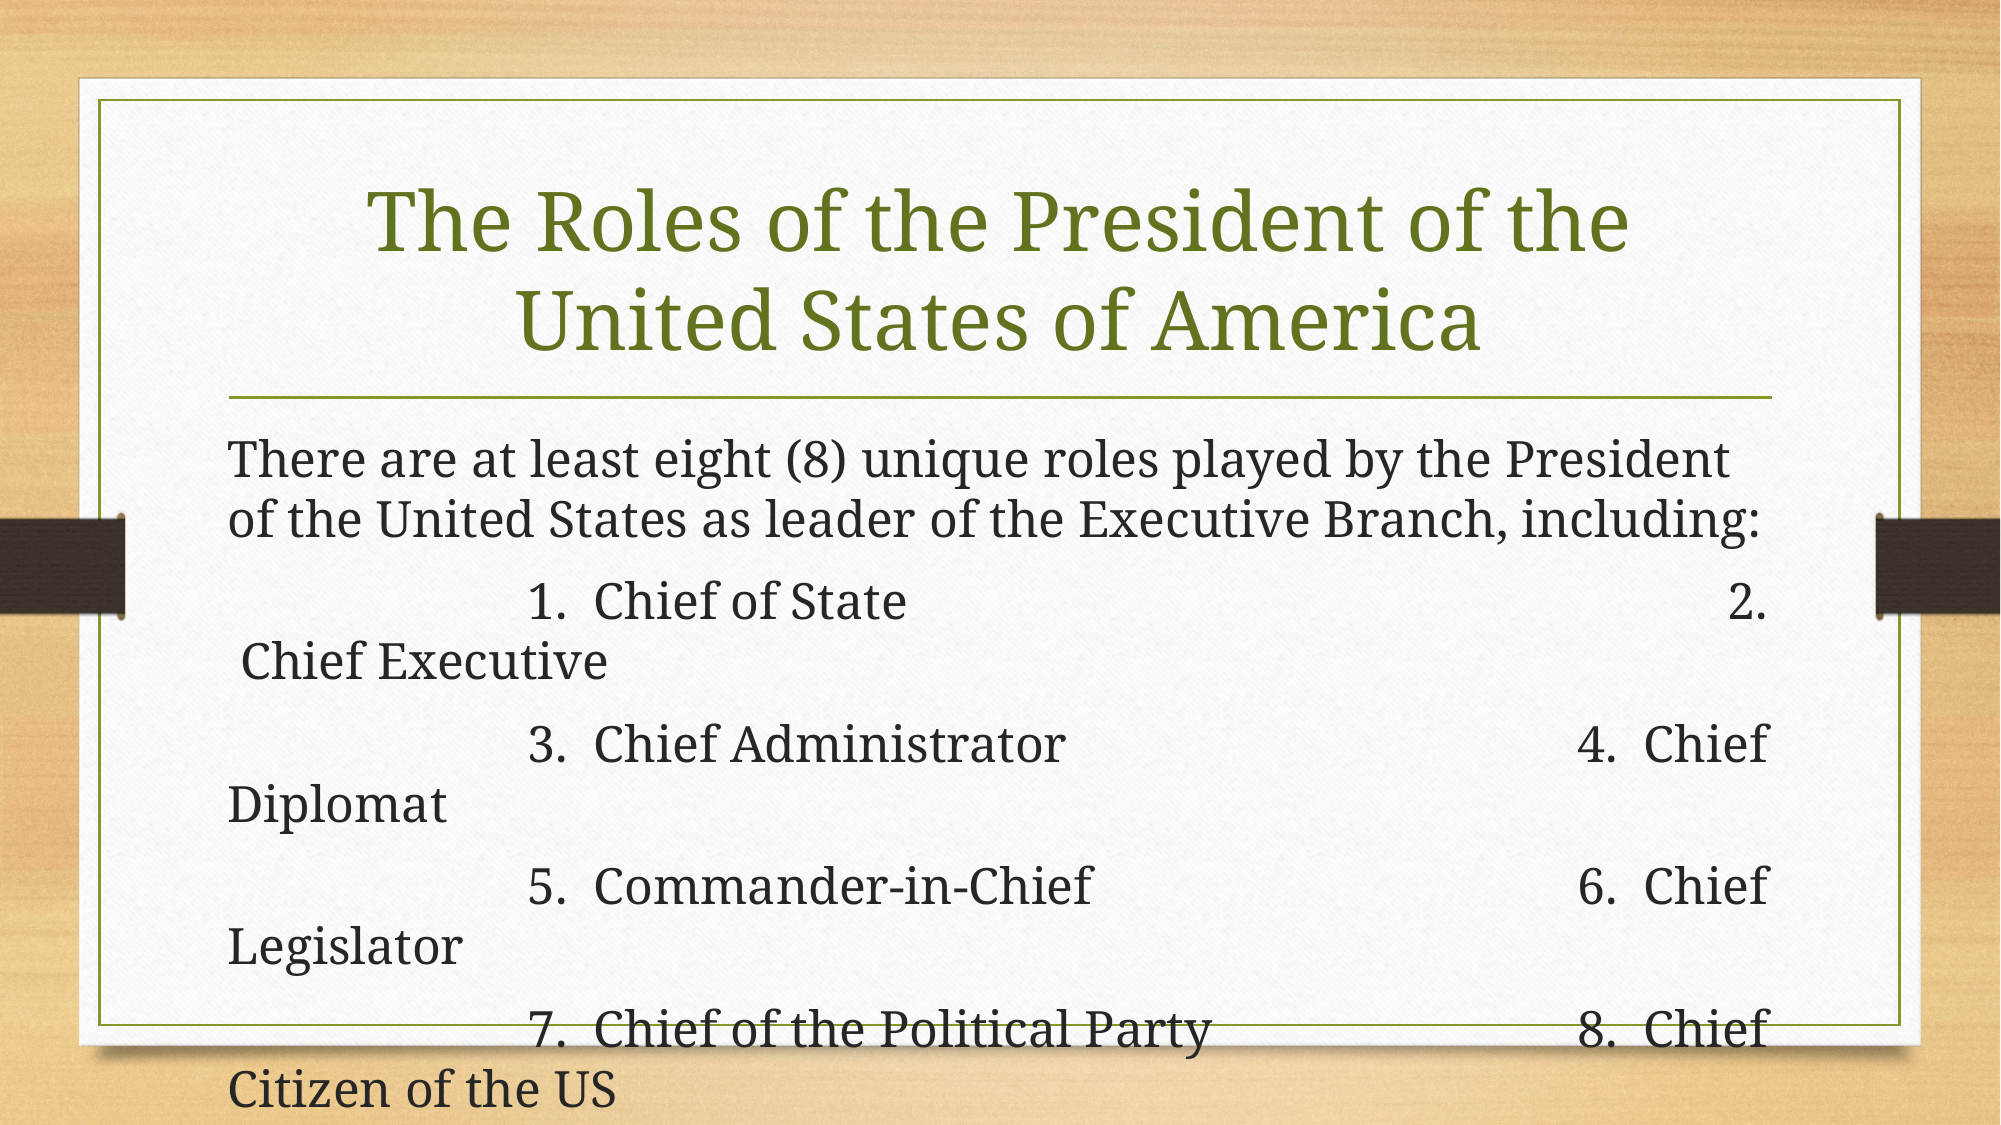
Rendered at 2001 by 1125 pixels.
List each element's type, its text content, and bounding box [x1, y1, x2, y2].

title The Roles of the President of the United States of America [212, 161, 1788, 375]
picture [0, 0, 2001, 1125]
list There are at least eight (8) unique roles played by the President of the United States as leader of the Executive Branch, including: 1. Chief of State 2. Chief Executive 3. Chief Administrator 4. Chief Diplomat 5. Commander-in-Chief 6. Chief Legislator 7. Chief of the Political Party 8. Chief Citizen of the US [212, 419, 1788, 964]
